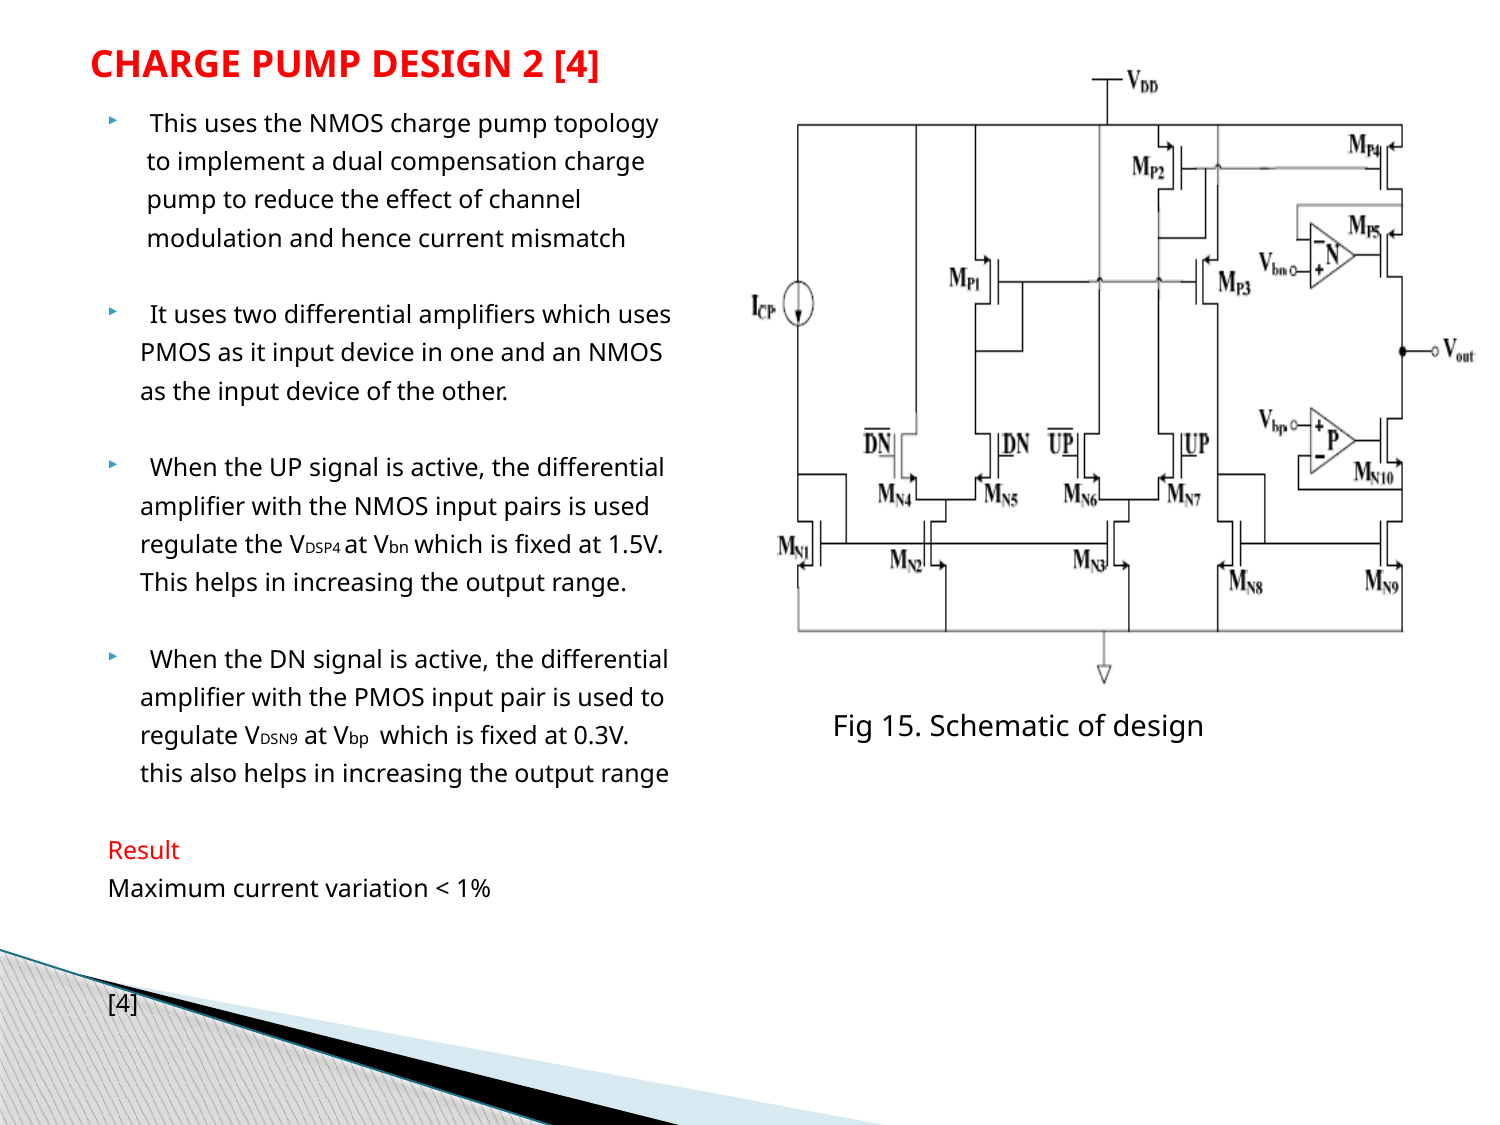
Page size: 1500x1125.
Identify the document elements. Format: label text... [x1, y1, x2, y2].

title CHARGE PUMP DESIGN 2 [4] [75, 24, 1425, 100]
picture [730, 62, 1481, 701]
text_box Fig 15. Schematic of design [799, 712, 1413, 769]
list This uses the NMOS charge pump topology to implement a dual compensation charge pump to reduce the effect of channel modulation and hence current mismatch It uses two differential amplifiers which uses PMOS as it input device in one and an NMOS as the input device of the other. When the UP signal is active, the differential amplifier with the NMOS input pairs is used regulate the VDSP4 at Vbn which is fixed at 1.5V. This helps in increasing the output range. When the DN signal is active, the differential amplifier with the PMOS input pair is used to regulate VDSN9 at Vbp which is fixed at 0.3V. this also helps in increasing the output range Result Maximum current variation < 1% [4] [75, 100, 1425, 1025]
